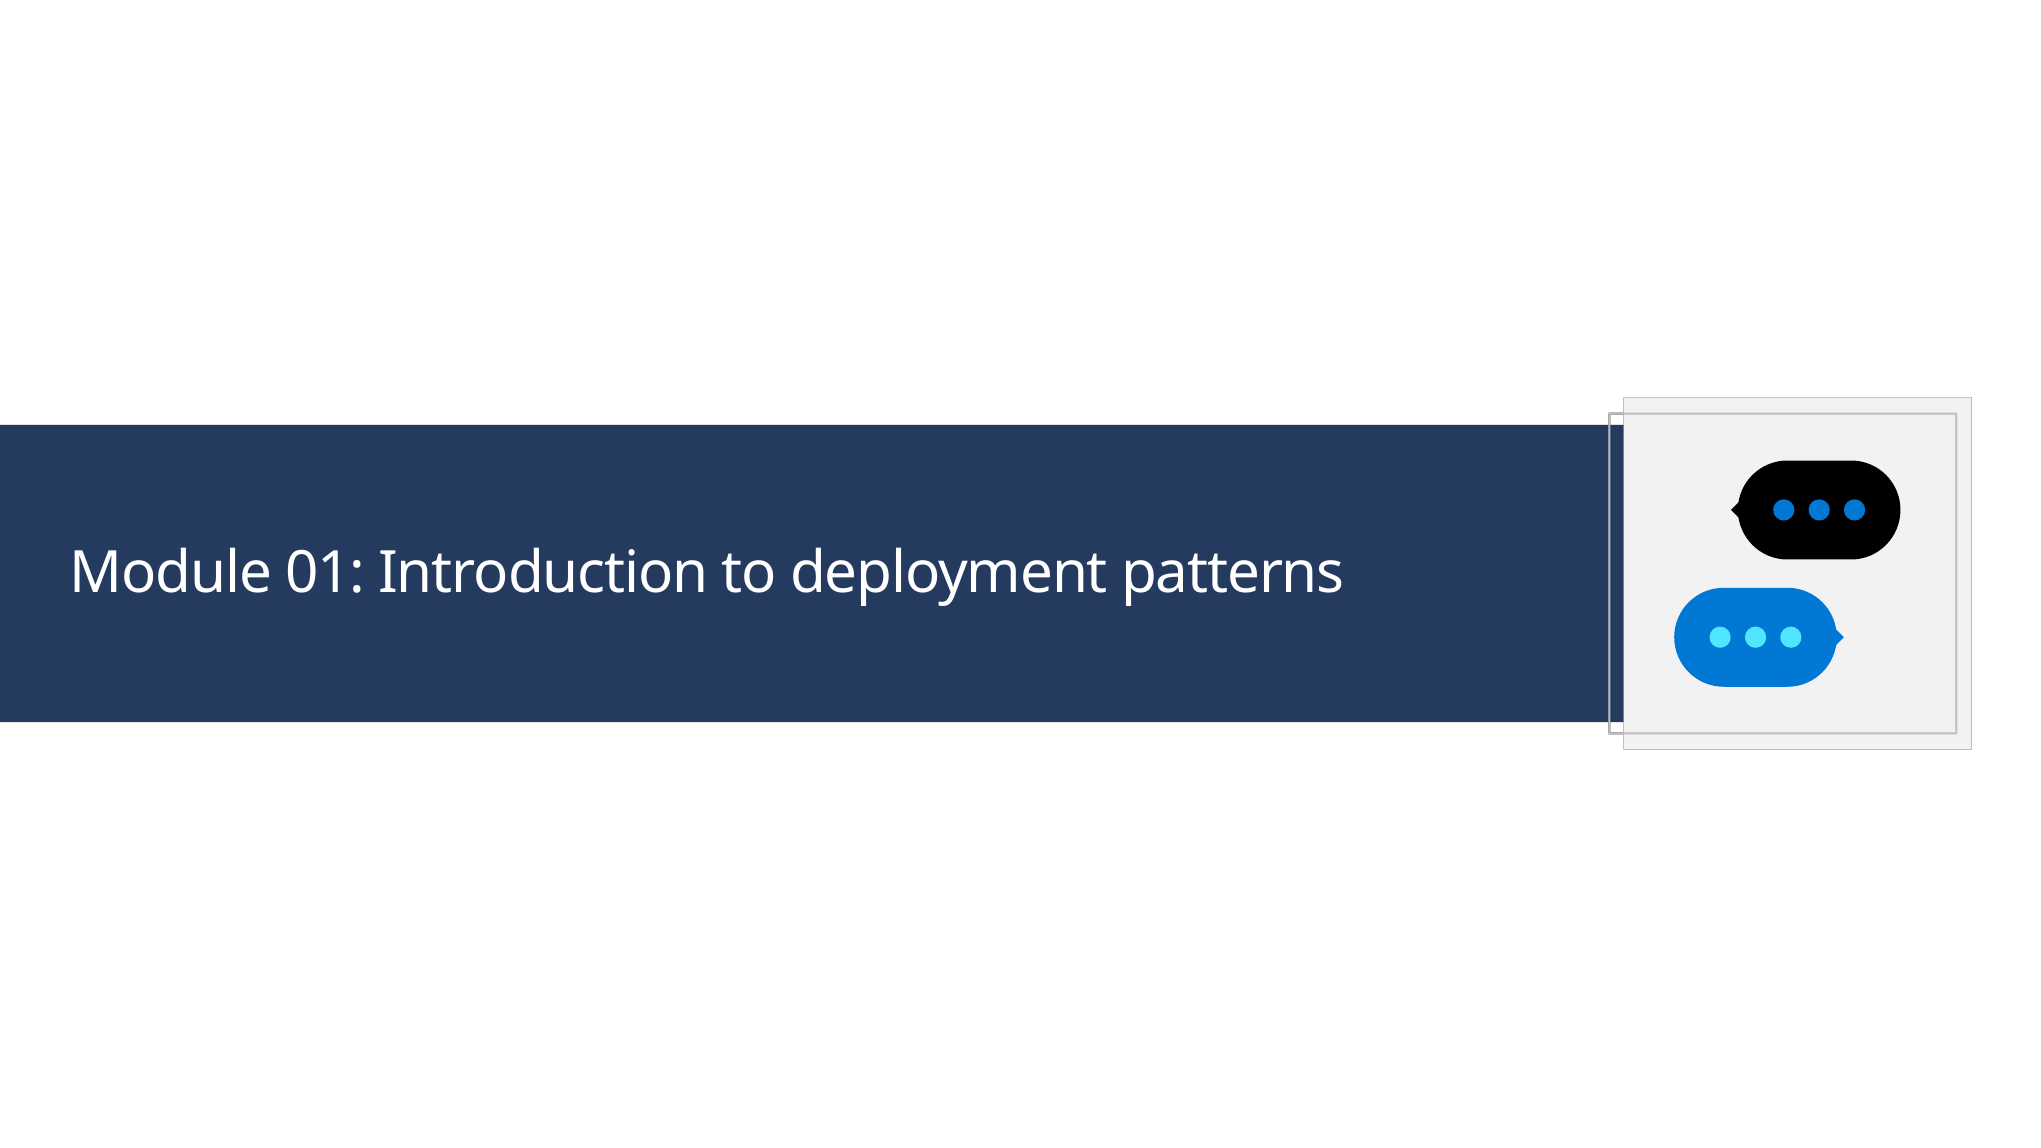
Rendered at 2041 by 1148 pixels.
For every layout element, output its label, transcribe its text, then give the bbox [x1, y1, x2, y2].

title Module 01: Introduction to deployment patterns [70, 541, 1586, 606]
picture [0, 0, 2041, 1148]
